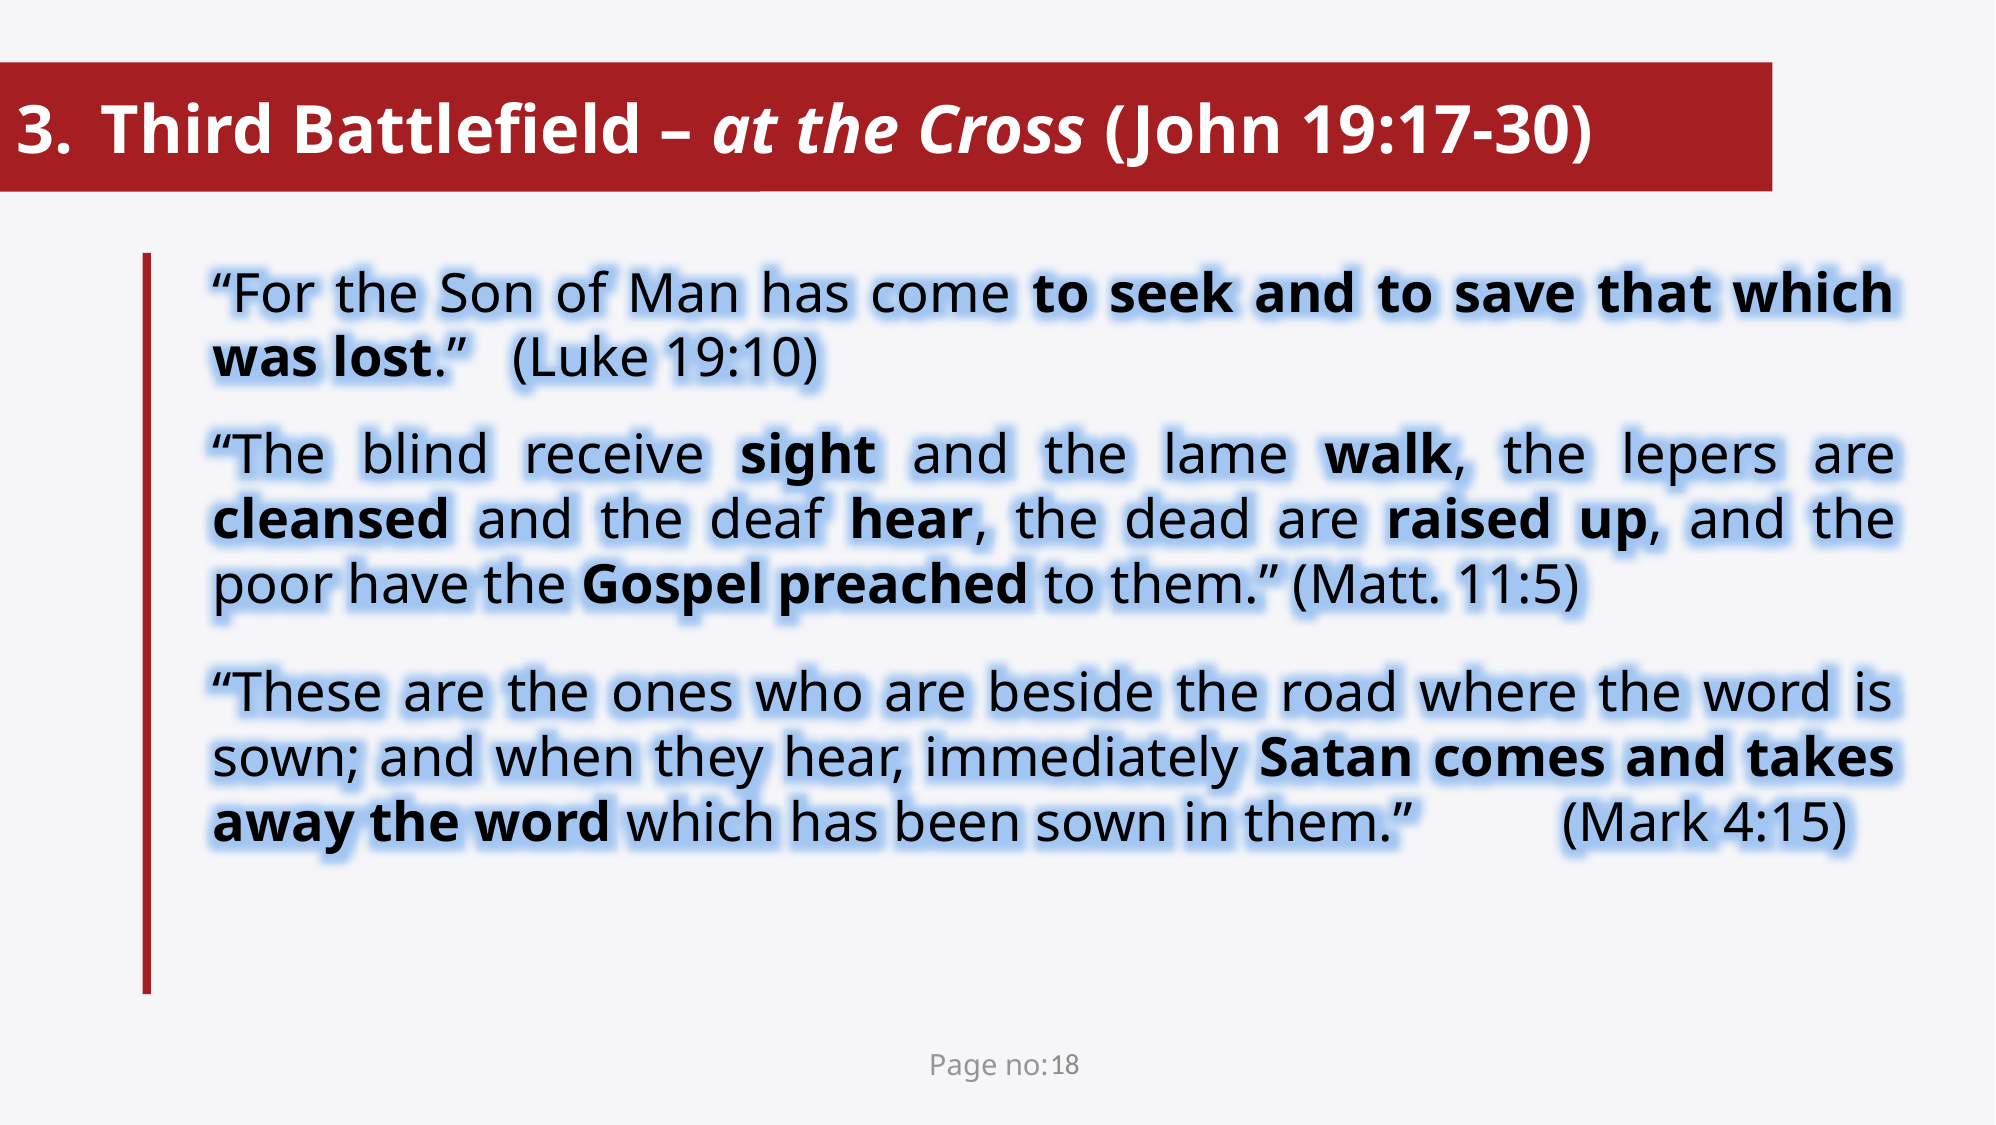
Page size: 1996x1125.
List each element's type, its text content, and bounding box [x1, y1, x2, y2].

text_box “For the Son of Man has come to seek and to save that which was lost.” (Luke 19:10) [198, 250, 1911, 396]
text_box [1, 62, 1798, 192]
text_box “The blind receive sight and the lame walk, the lepers are cleansed and the deaf hear, the dead are raised up, and the poor have the Gospel preached to them.” (Matt. 11:5) [198, 412, 1911, 623]
text_box “These are the ones who are beside the road where the word is sown; and when they hear, immediately Satan comes and takes away the word which has been sown in them.” (Mark 4:15) [198, 649, 1911, 860]
